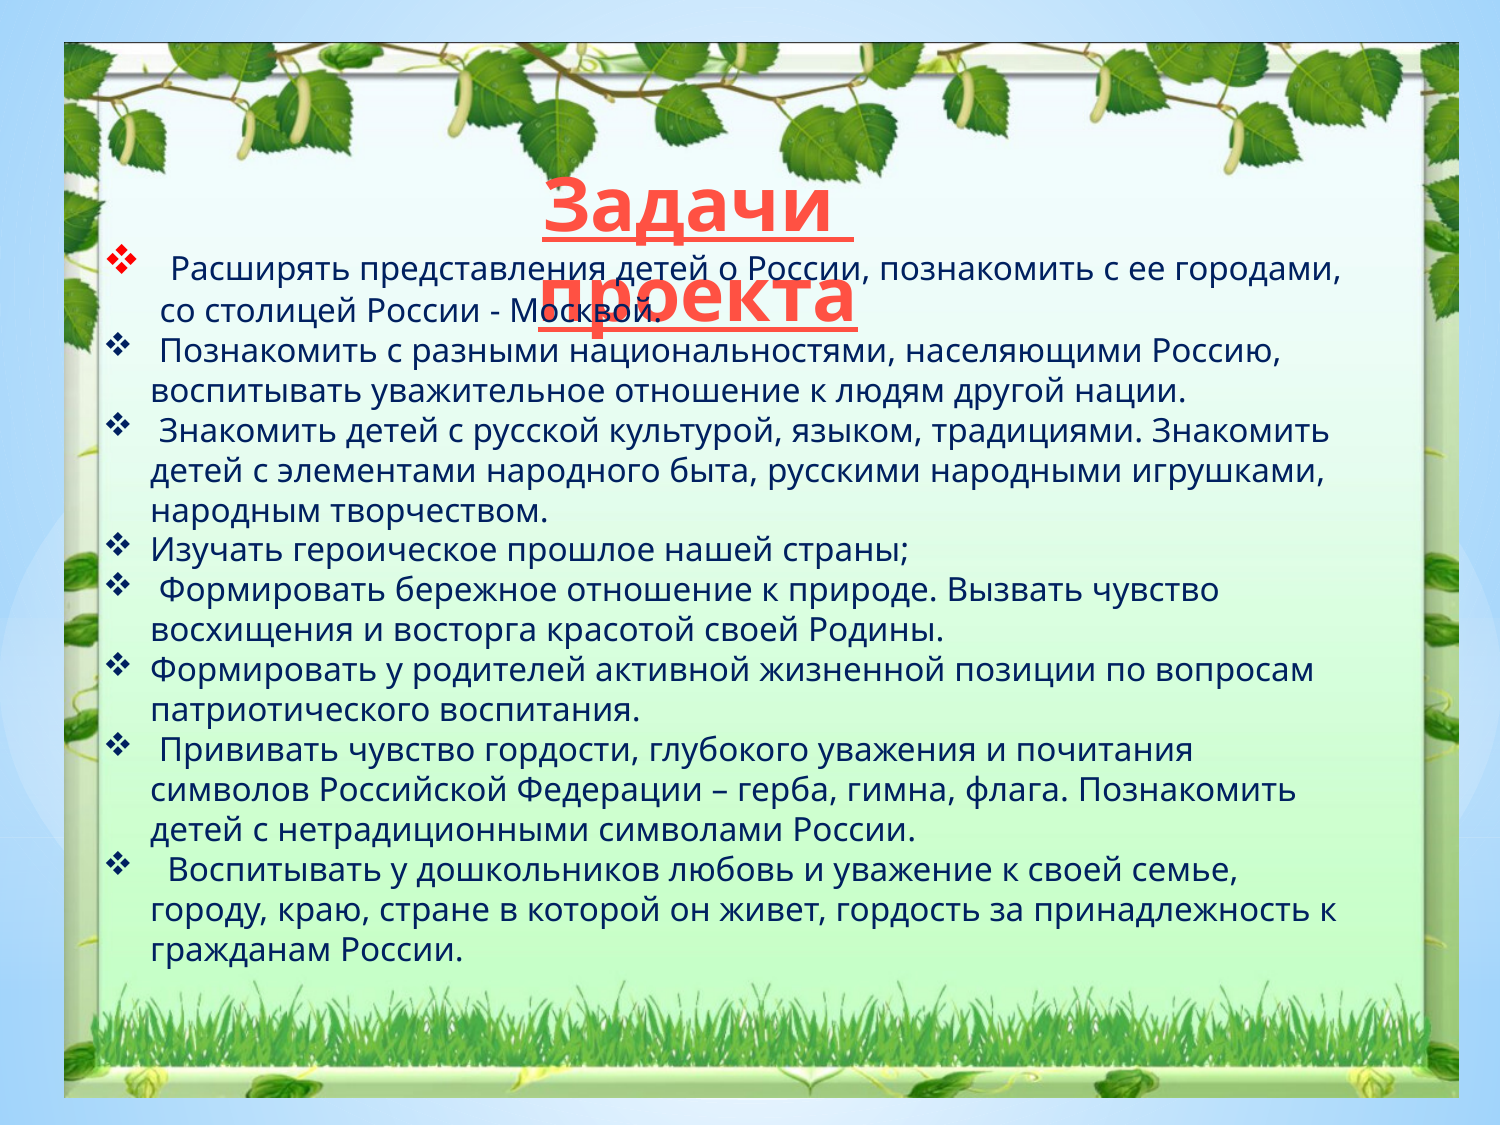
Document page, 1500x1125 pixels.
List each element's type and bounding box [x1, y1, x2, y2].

picture [64, 42, 1459, 1098]
